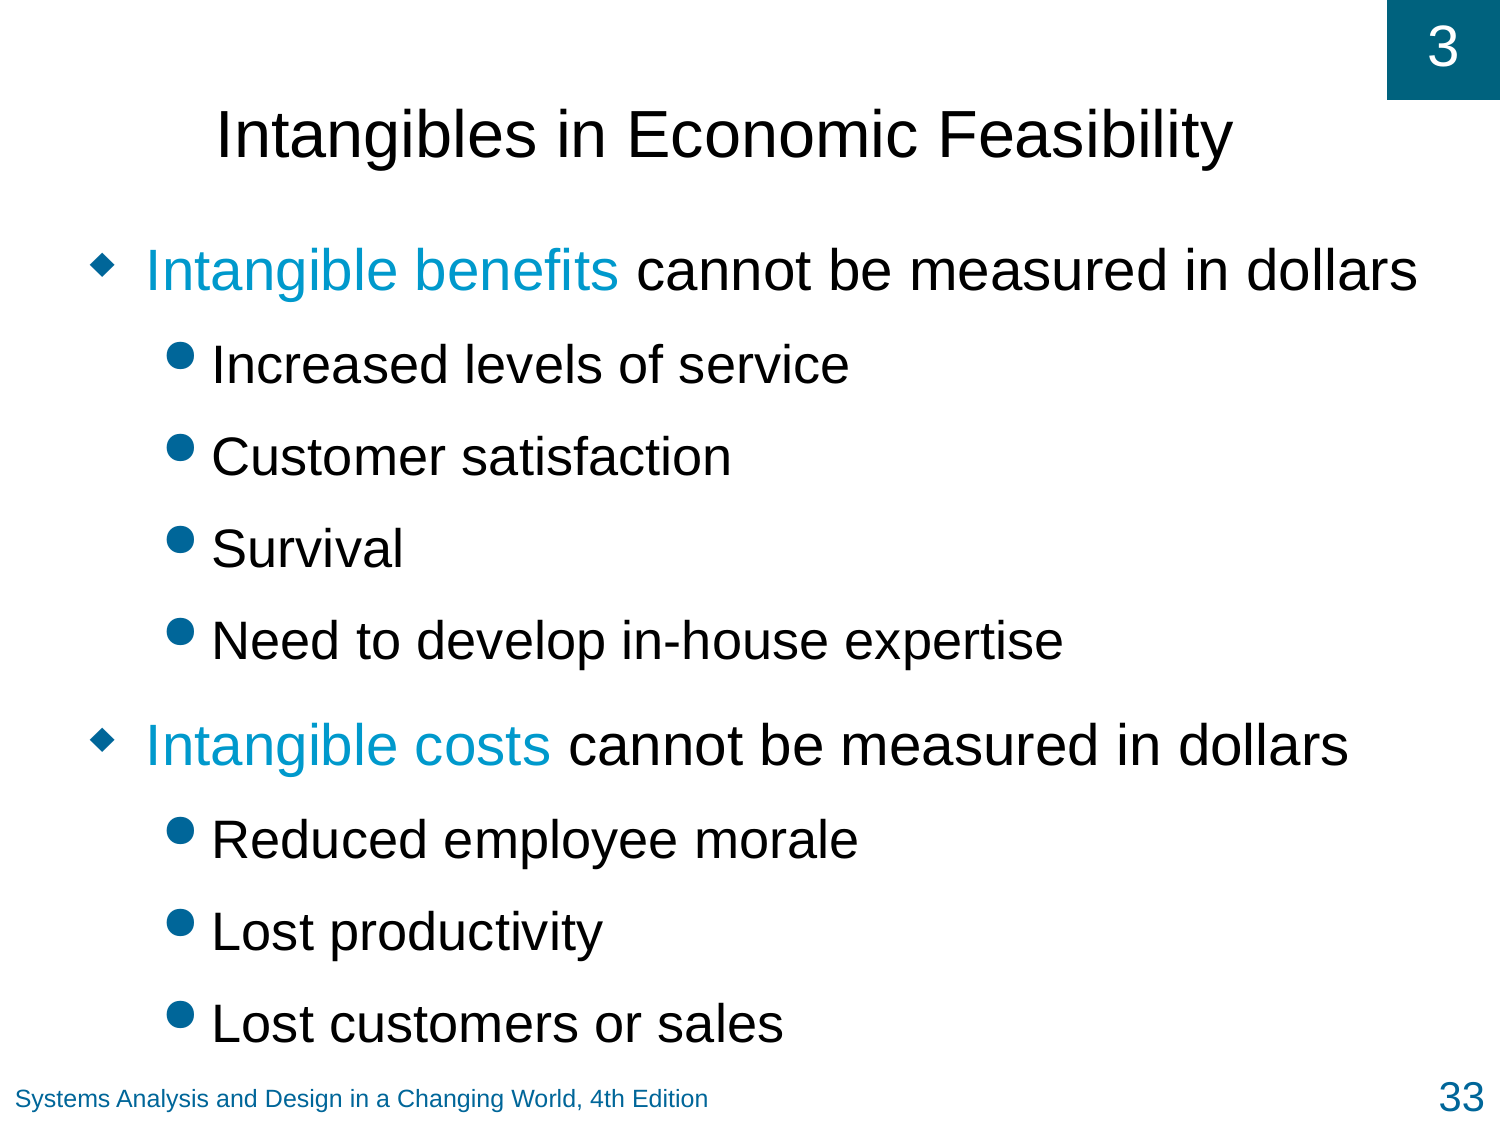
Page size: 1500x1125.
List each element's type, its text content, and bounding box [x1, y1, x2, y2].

footer Systems Analysis and Design in a Changing World, 4th Edition [0, 1074, 1138, 1125]
title Intangibles in Economic Feasibility [74, 37, 1376, 224]
list Intangible benefits cannot be measured in dollars Increased levels of service Customer satisfaction Survival Need to develop in-house expertise Intangible costs cannot be measured in dollars Reduced employee morale Lost productivity Lost customers or sales [74, 224, 1451, 1061]
slide_number 33 [1149, 1062, 1500, 1125]
